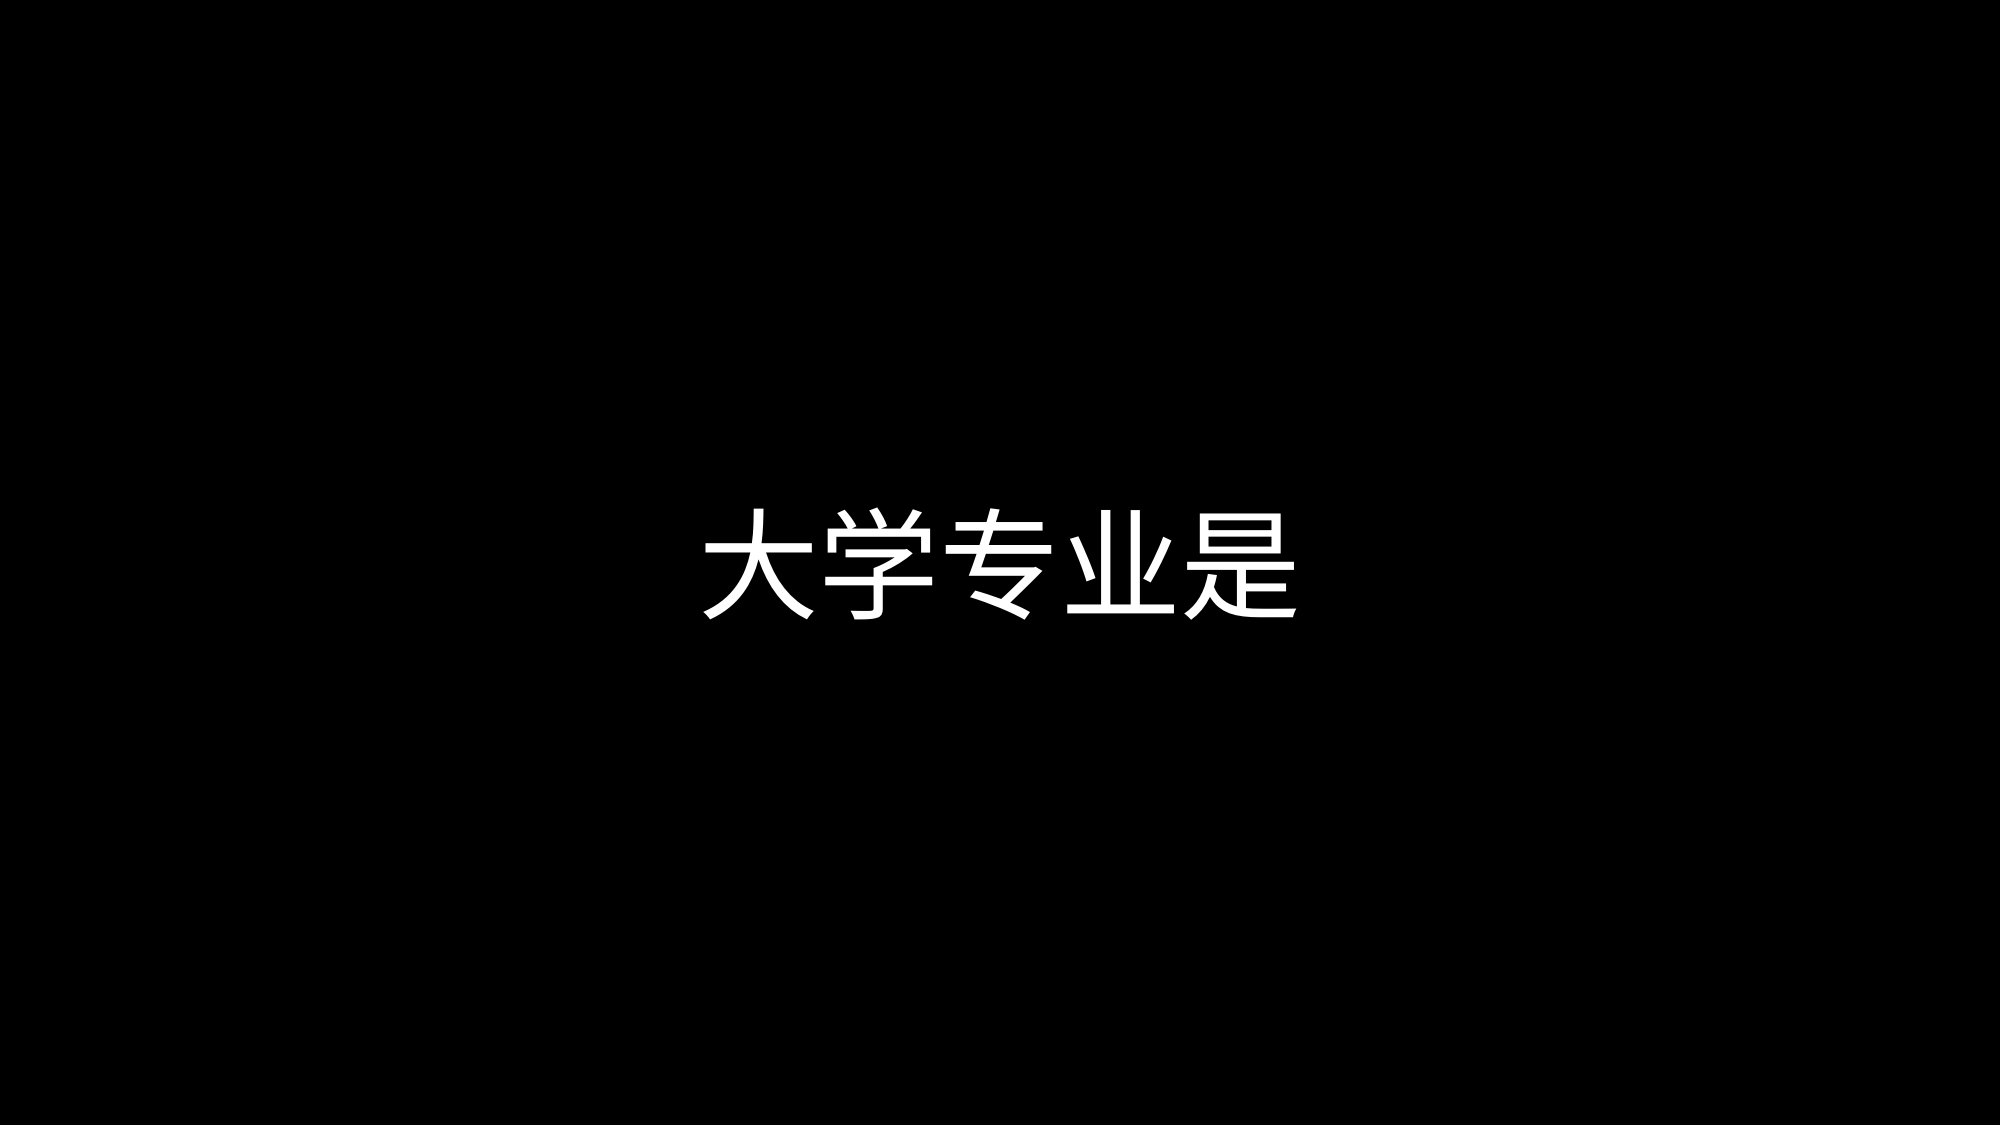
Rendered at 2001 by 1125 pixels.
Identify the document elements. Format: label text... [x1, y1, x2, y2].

text_box 大学专业是 [637, 481, 1363, 644]
